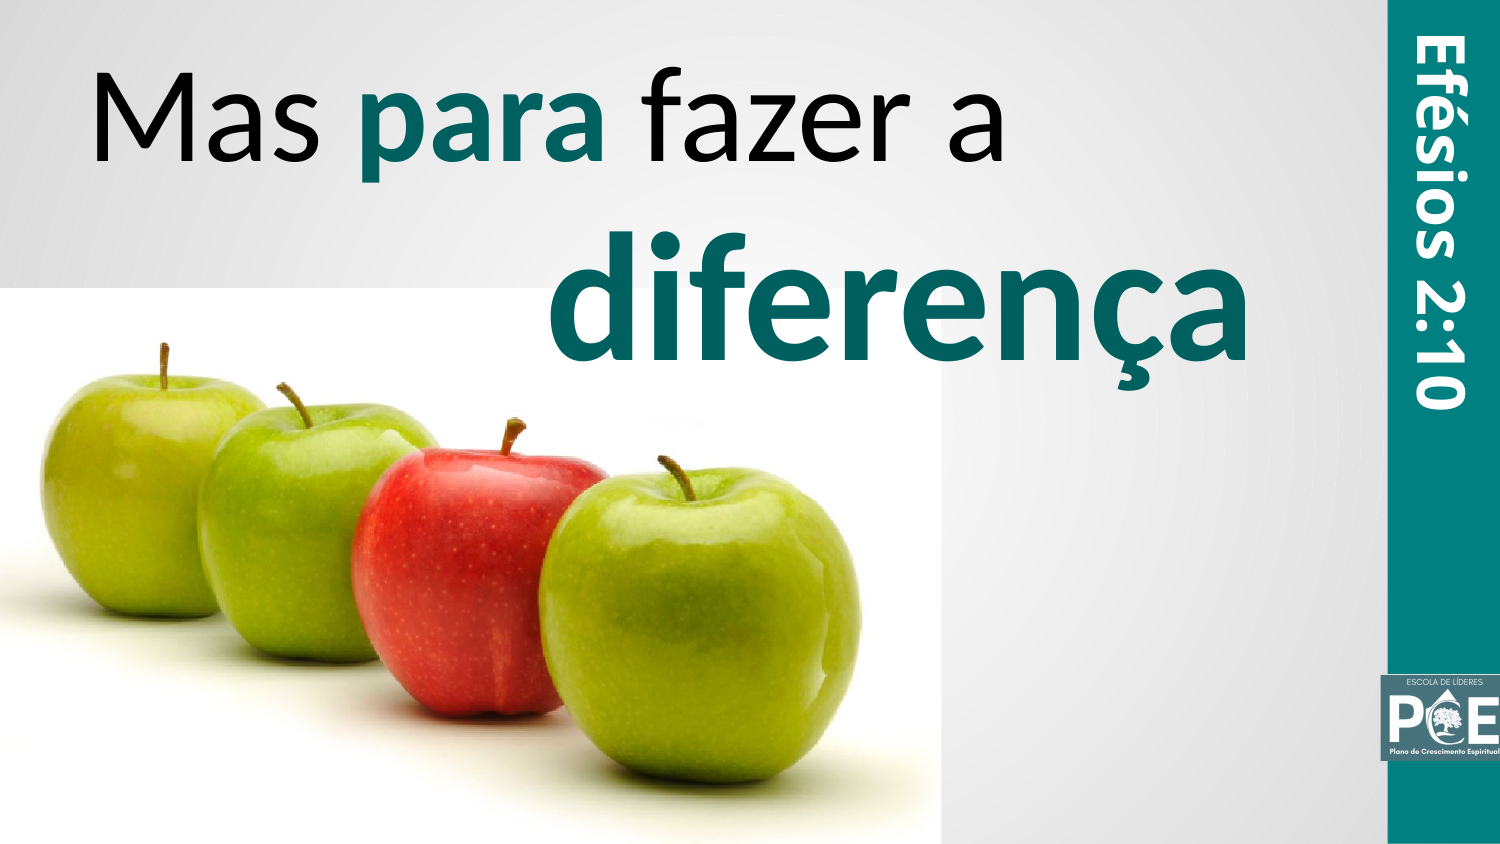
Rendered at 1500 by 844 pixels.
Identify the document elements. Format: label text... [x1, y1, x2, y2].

picture [1380, 674, 1500, 761]
text_box Mas para fazer a [47, 16, 1050, 197]
text_box Efésios 2:10 [1397, 23, 1492, 651]
text_box diferença [499, 169, 1302, 405]
picture [0, 287, 942, 844]
